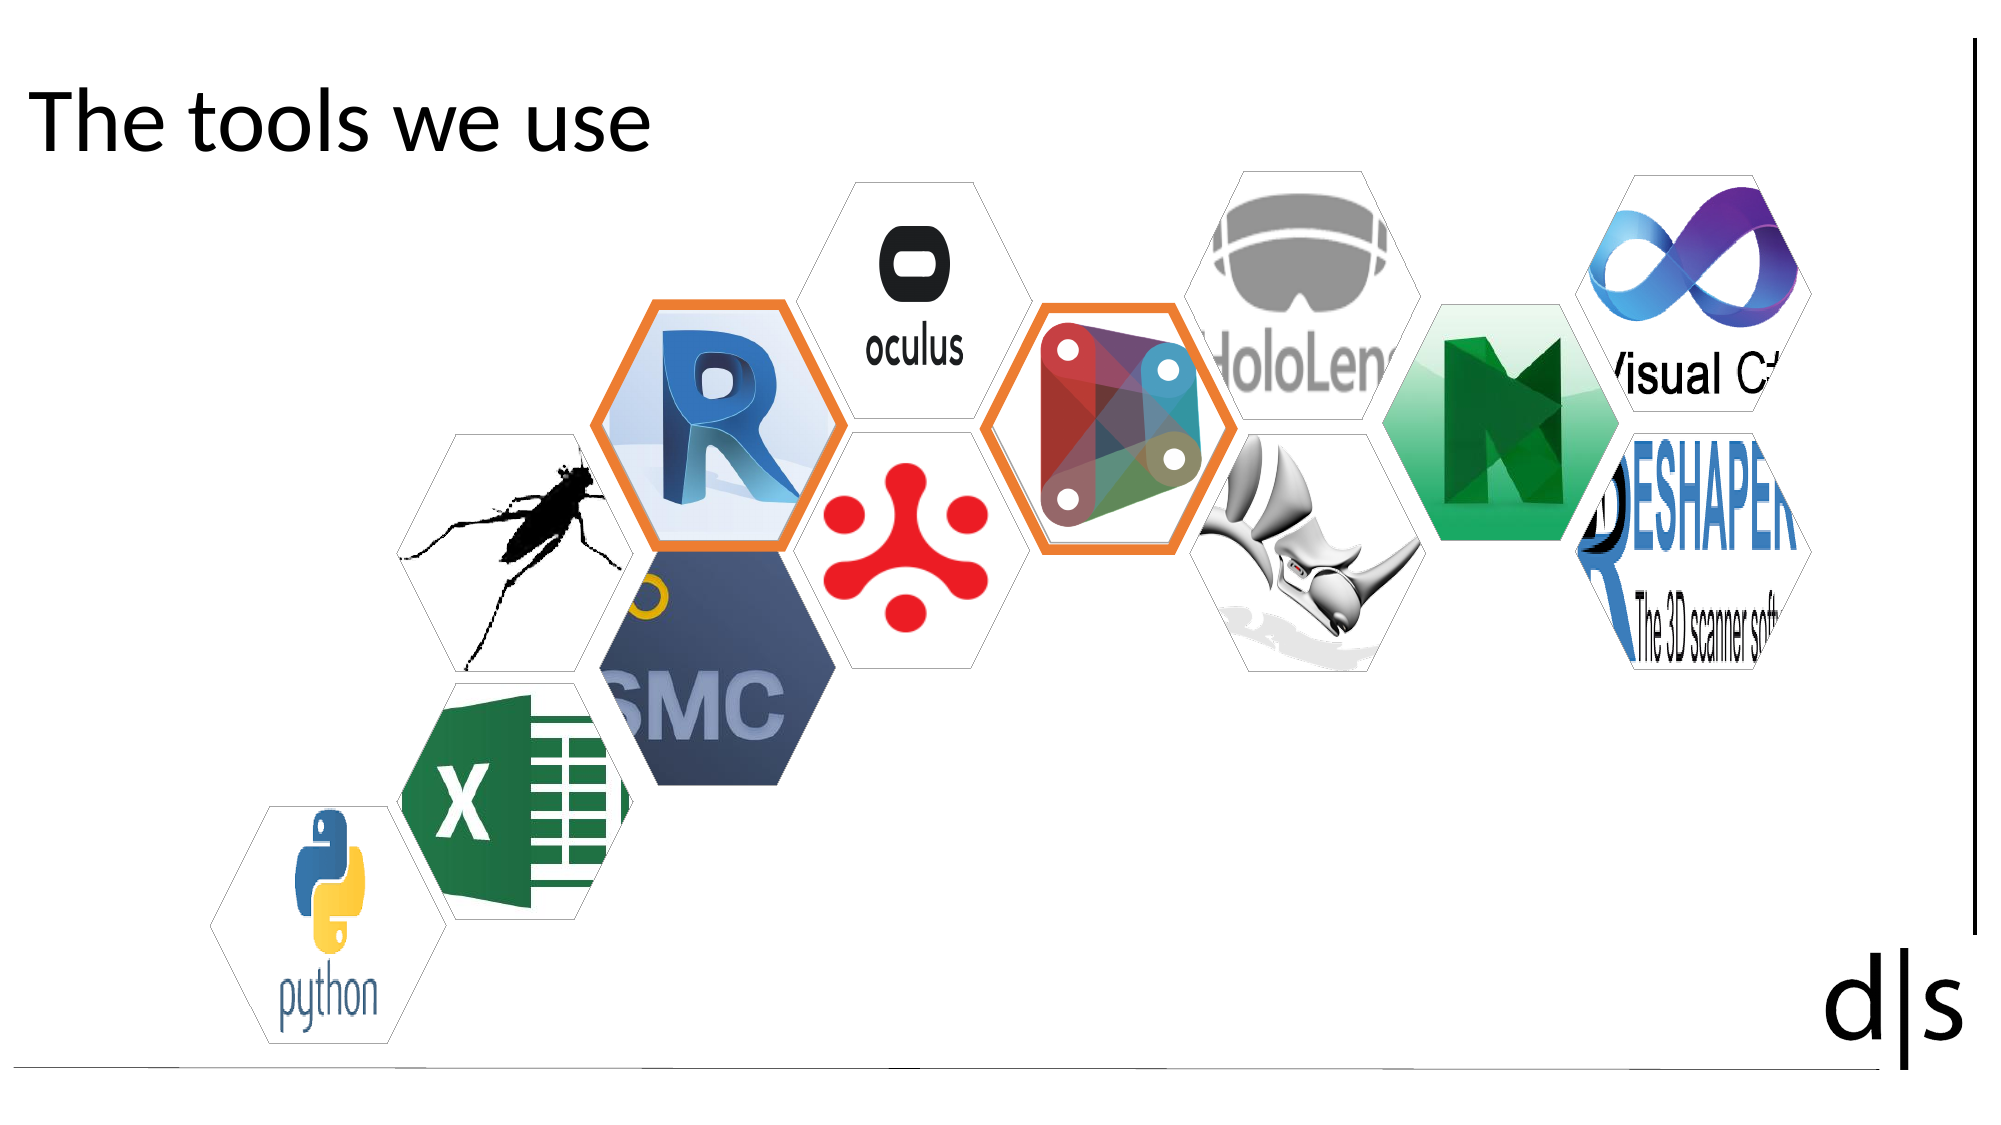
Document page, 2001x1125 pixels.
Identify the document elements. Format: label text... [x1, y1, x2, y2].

text_box [1228, 420, 1234, 434]
picture [1821, 935, 1974, 1088]
picture [209, 171, 1812, 1044]
text_box [652, 541, 786, 548]
title The tools we use [13, 13, 1987, 231]
text_box [984, 420, 991, 432]
text_box [837, 420, 844, 432]
text_box [594, 414, 600, 434]
text_box [1041, 543, 1177, 551]
